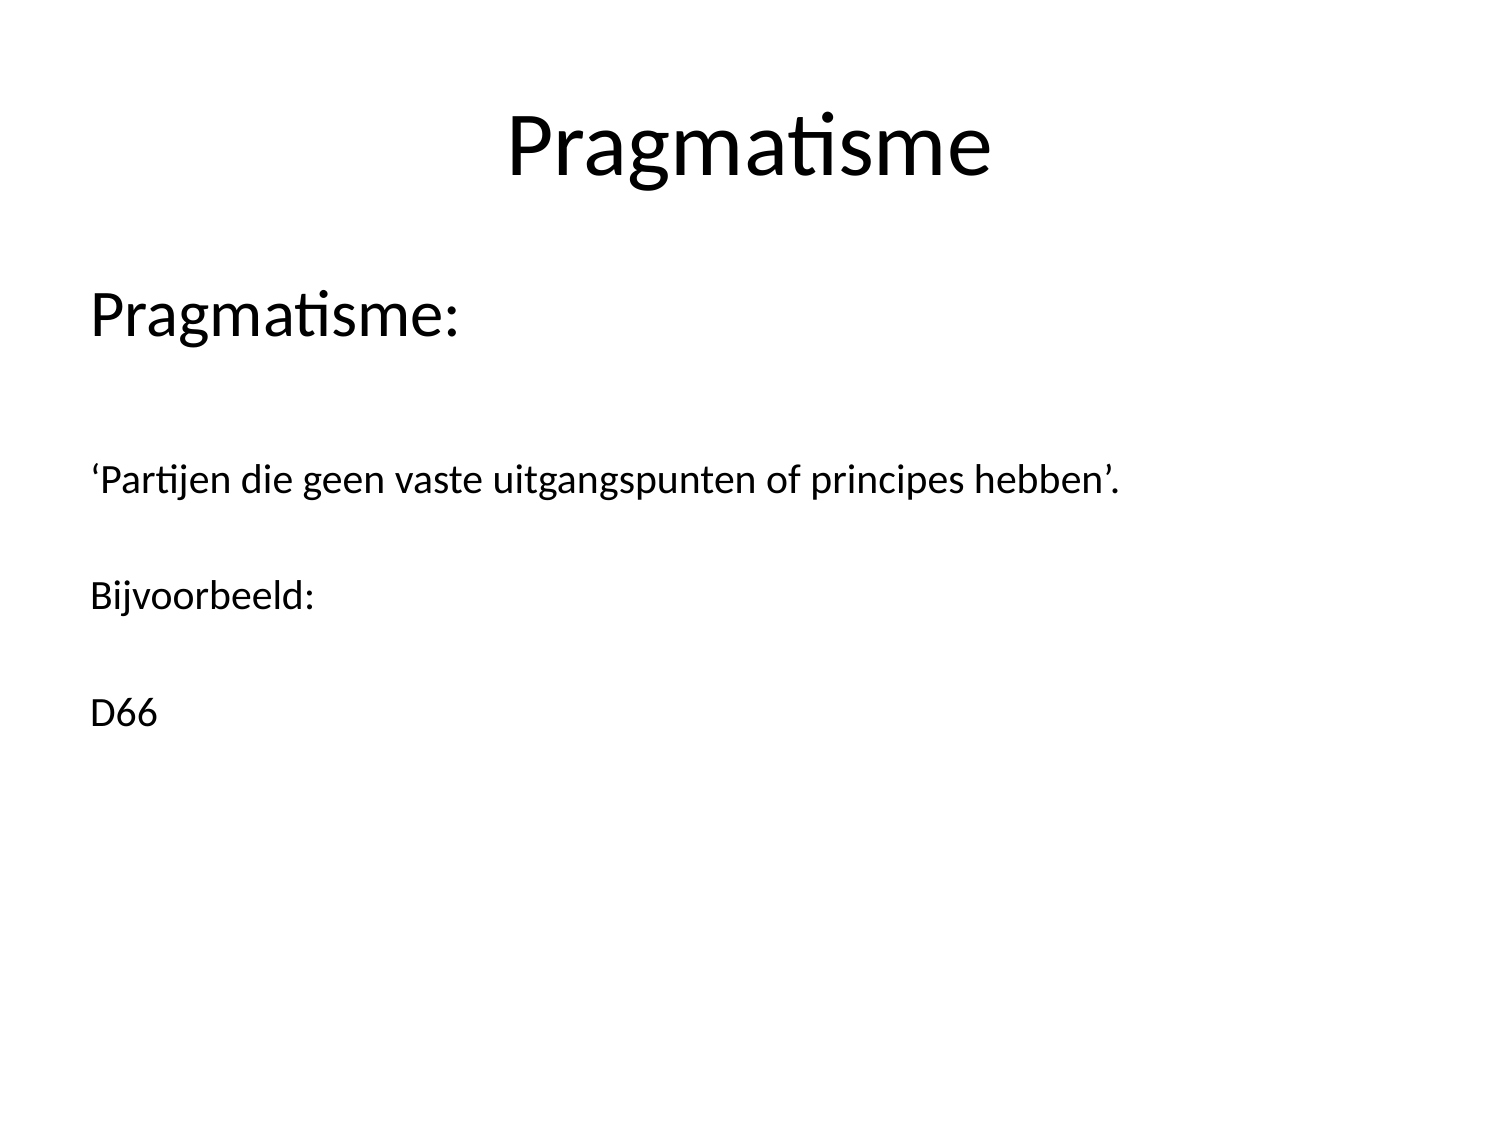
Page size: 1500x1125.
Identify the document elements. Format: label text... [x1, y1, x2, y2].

list Pragmatisme: ‘Partijen die geen vaste uitgangspunten of principes hebben’. Bijvoorbeeld: D66 [75, 262, 1425, 1005]
title Pragmatisme [75, 45, 1425, 233]
